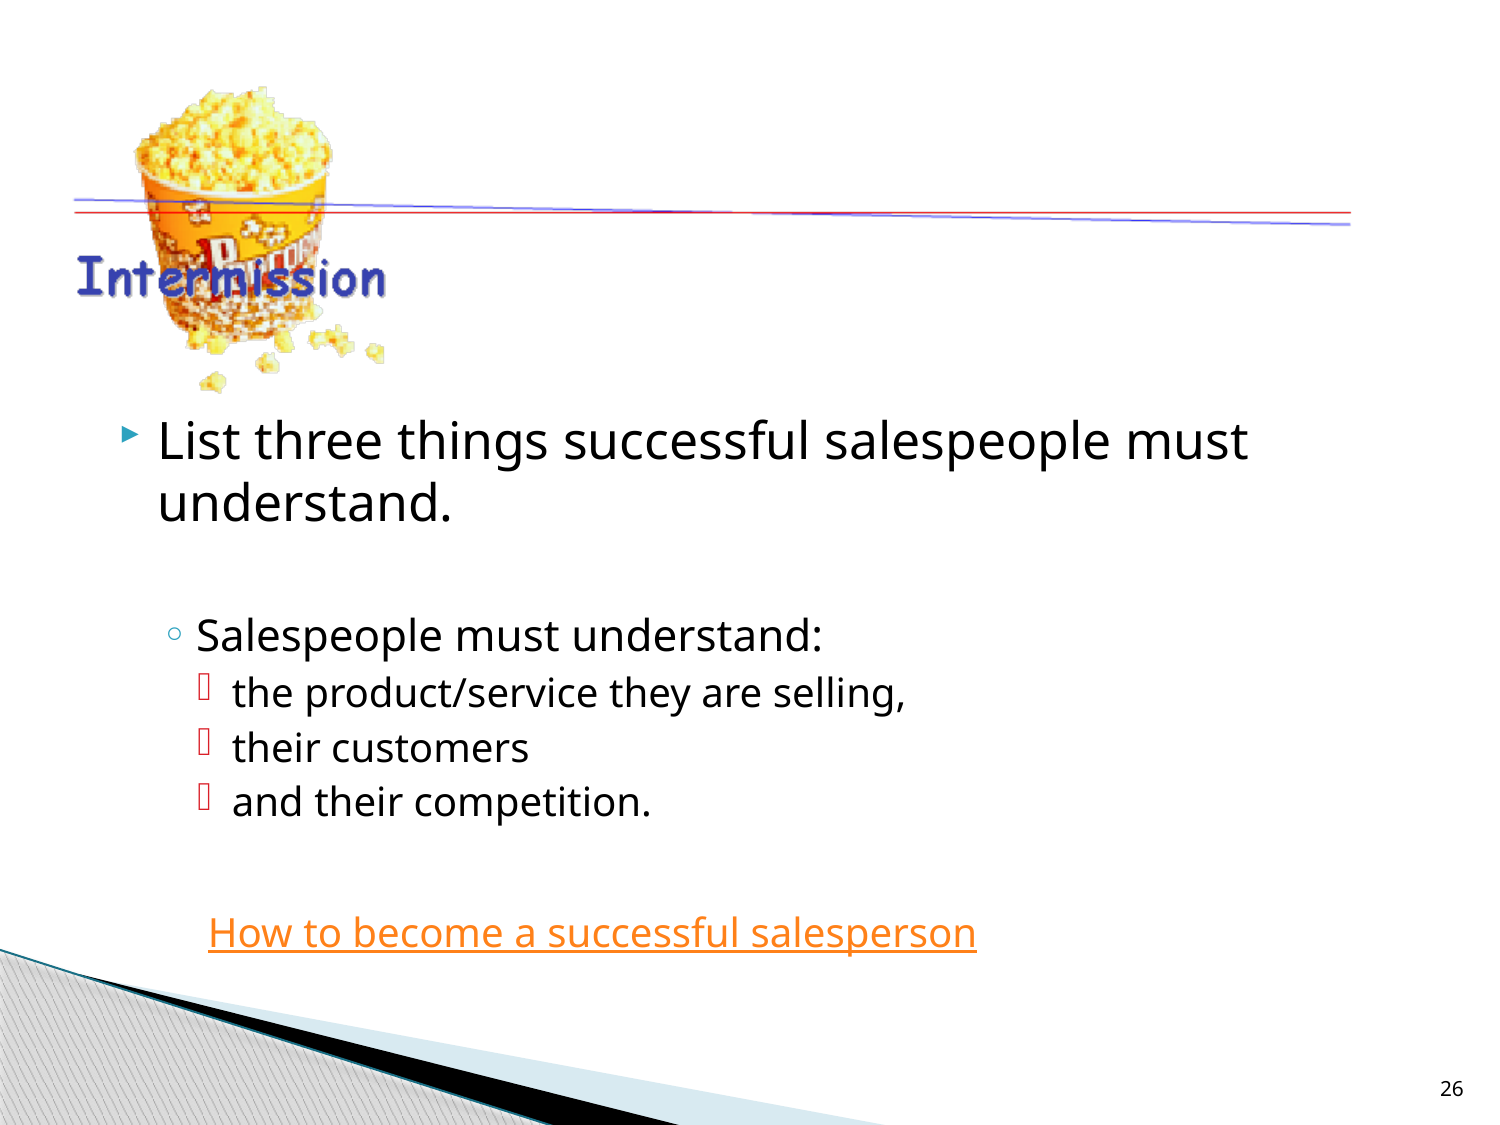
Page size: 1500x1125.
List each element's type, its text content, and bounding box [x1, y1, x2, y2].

list List three things successful salespeople must understand. Salespeople must understand: the product/service they are selling, their customers and their competition. How to become a successful salesperson [87, 399, 1400, 975]
slide_number 26 [1418, 1051, 1479, 1112]
picture [62, 74, 1352, 451]
